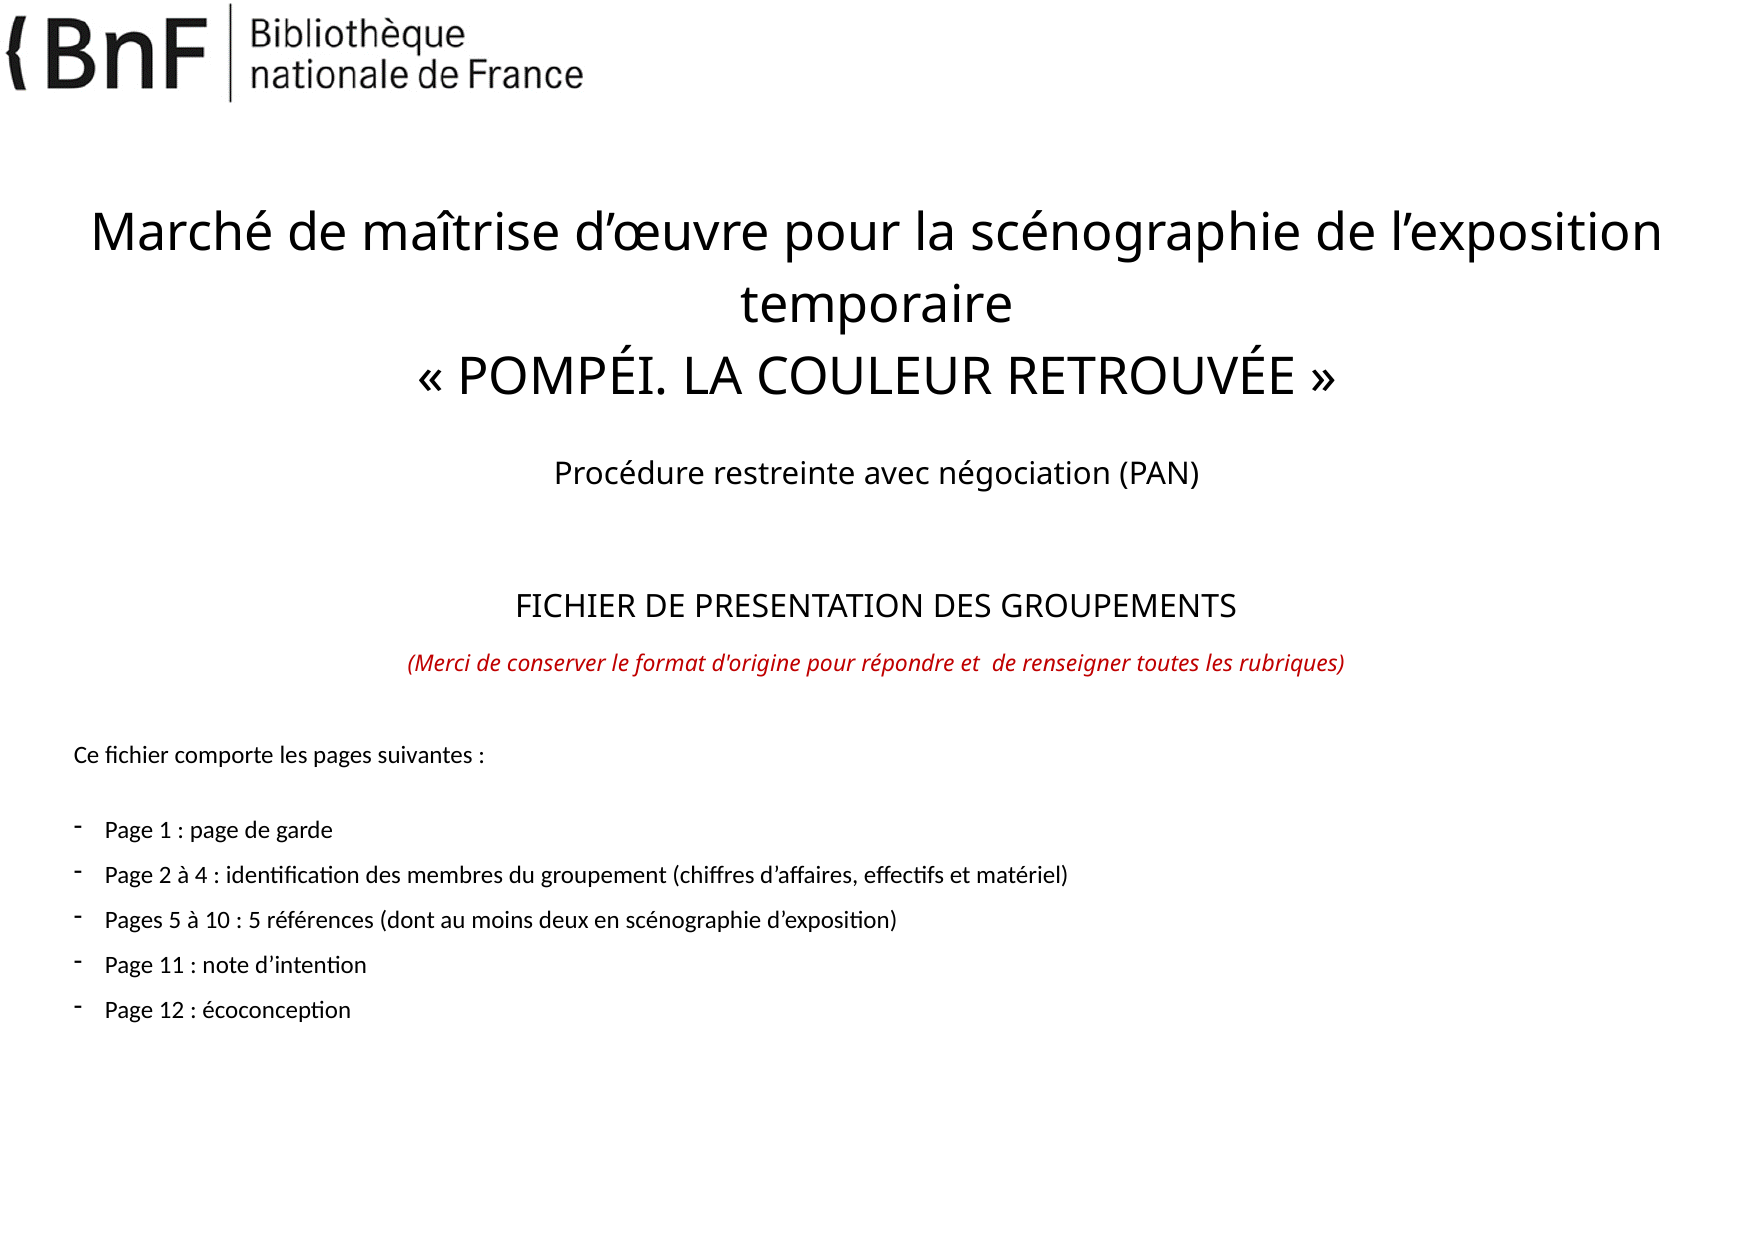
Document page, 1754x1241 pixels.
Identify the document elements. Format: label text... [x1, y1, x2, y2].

text_box Marché de maîtrise d’œuvre pour la scénographie de l’exposition temporaire « POMPÉI. LA COULEUR RETROUVÉE » Procédure restreinte avec négociation (PAN) [0, 105, 1754, 576]
text_box FICHIER DE PRESENTATION DES GROUPEMENTS [0, 576, 1754, 634]
text_box Ce fichier comporte les pages suivantes : Page 1 : page de garde Page 2 à 4 : identification des membres du groupement (chiffres d’affaires, effectifs et matériel) Pages 5 à 10 : 5 références (dont au moins deux en scénographie d’exposition) Page 11 : note d’intention Page 12 : écoconception [58, 722, 1695, 1241]
text_box (Merci de conserver le format d'origine pour répondre et de renseigner toutes les rubriques) [0, 634, 1754, 723]
picture [0, 0, 591, 106]
